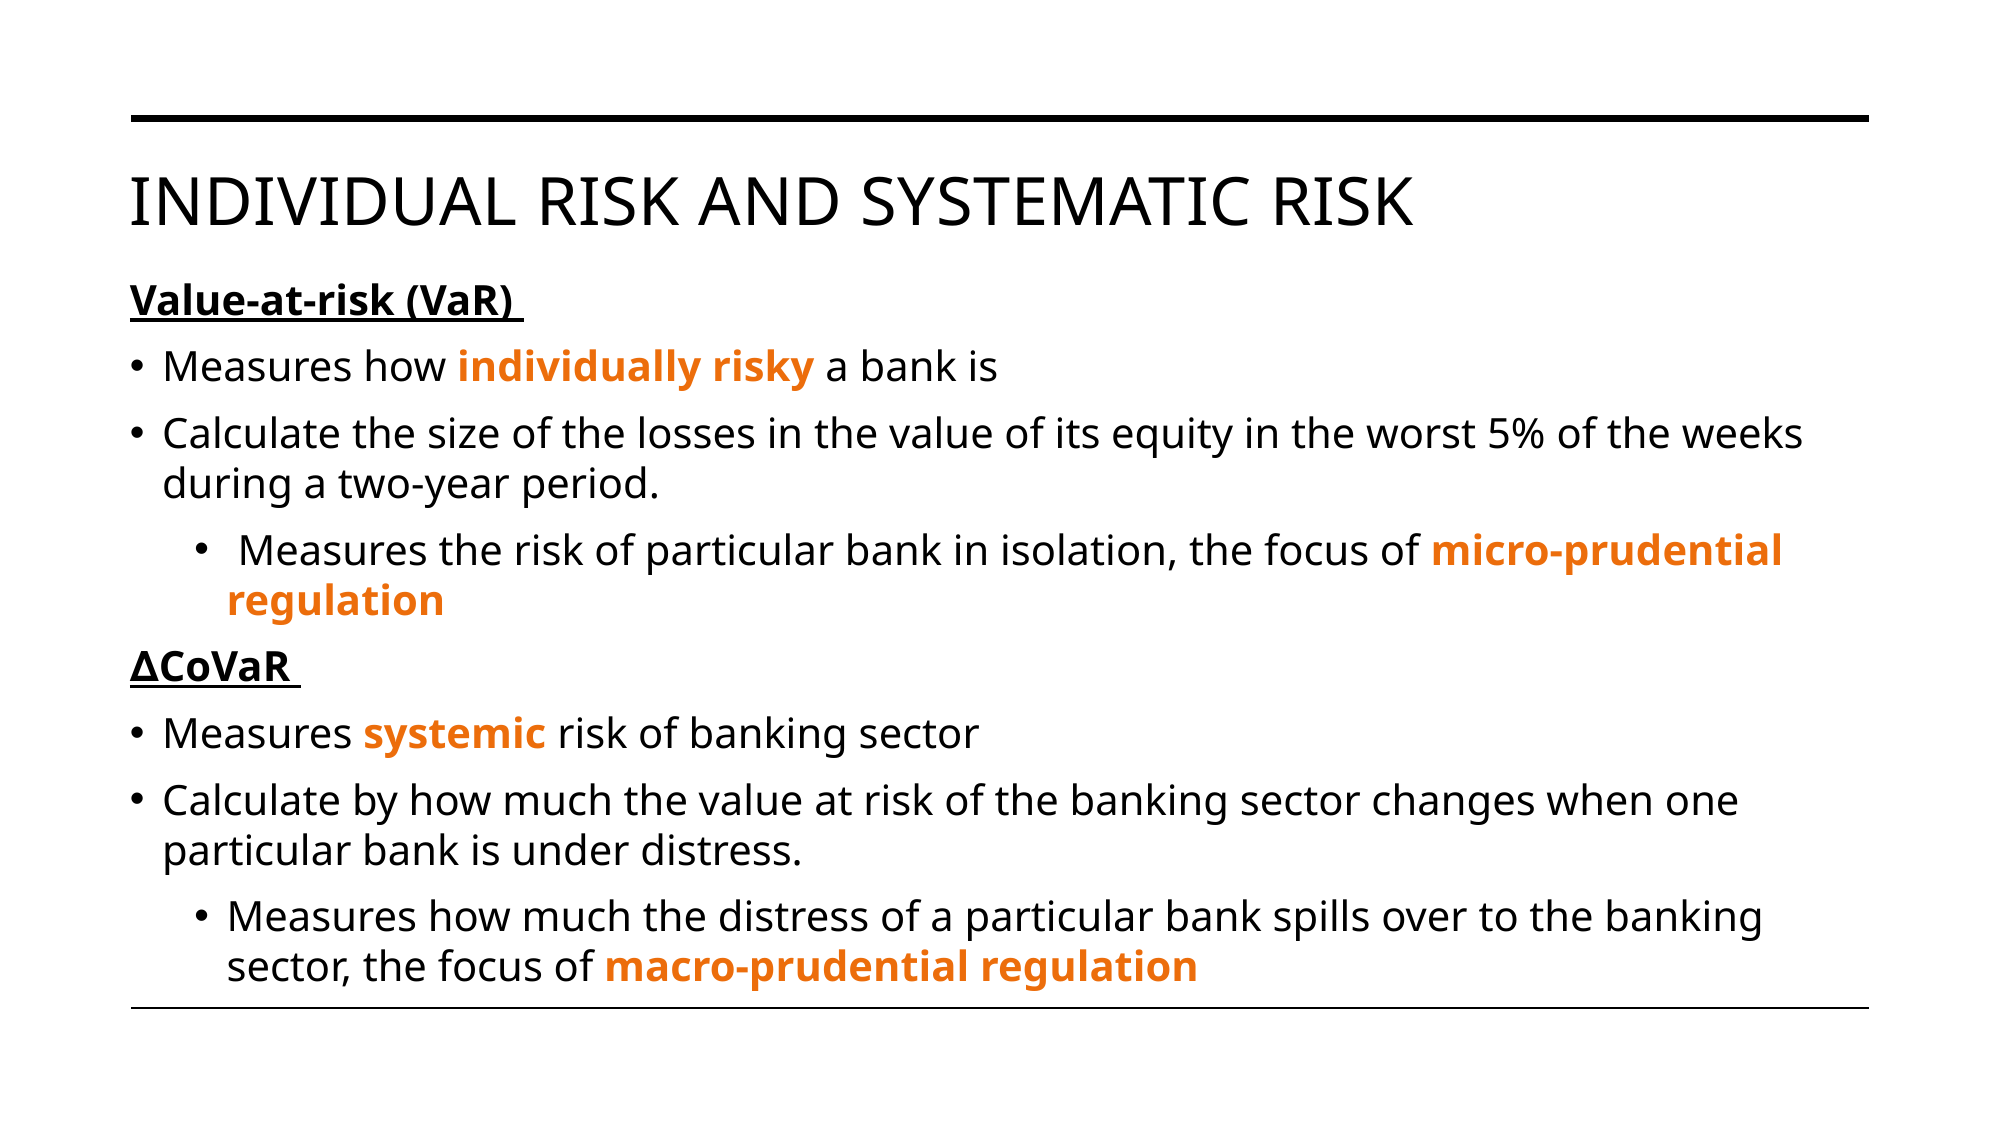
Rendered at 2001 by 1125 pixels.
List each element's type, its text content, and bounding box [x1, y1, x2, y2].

title Individual risk and systematic risk [114, 151, 1869, 236]
list Value-at-risk (VaR) Measures how individually risky a bank is Calculate the size of the losses in the value of its equity in the worst 5% of the weeks during a two-year period. Measures the risk of particular bank in isolation, the focus of micro-prudential regulation ∆CoVaR Measures systemic risk of banking sector Calculate by how much the value at risk of the banking sector changes when one particular bank is under distress. Measures how much the distress of a particular bank spills over to the banking sector, the focus of macro-prudential regulation [114, 265, 1869, 973]
